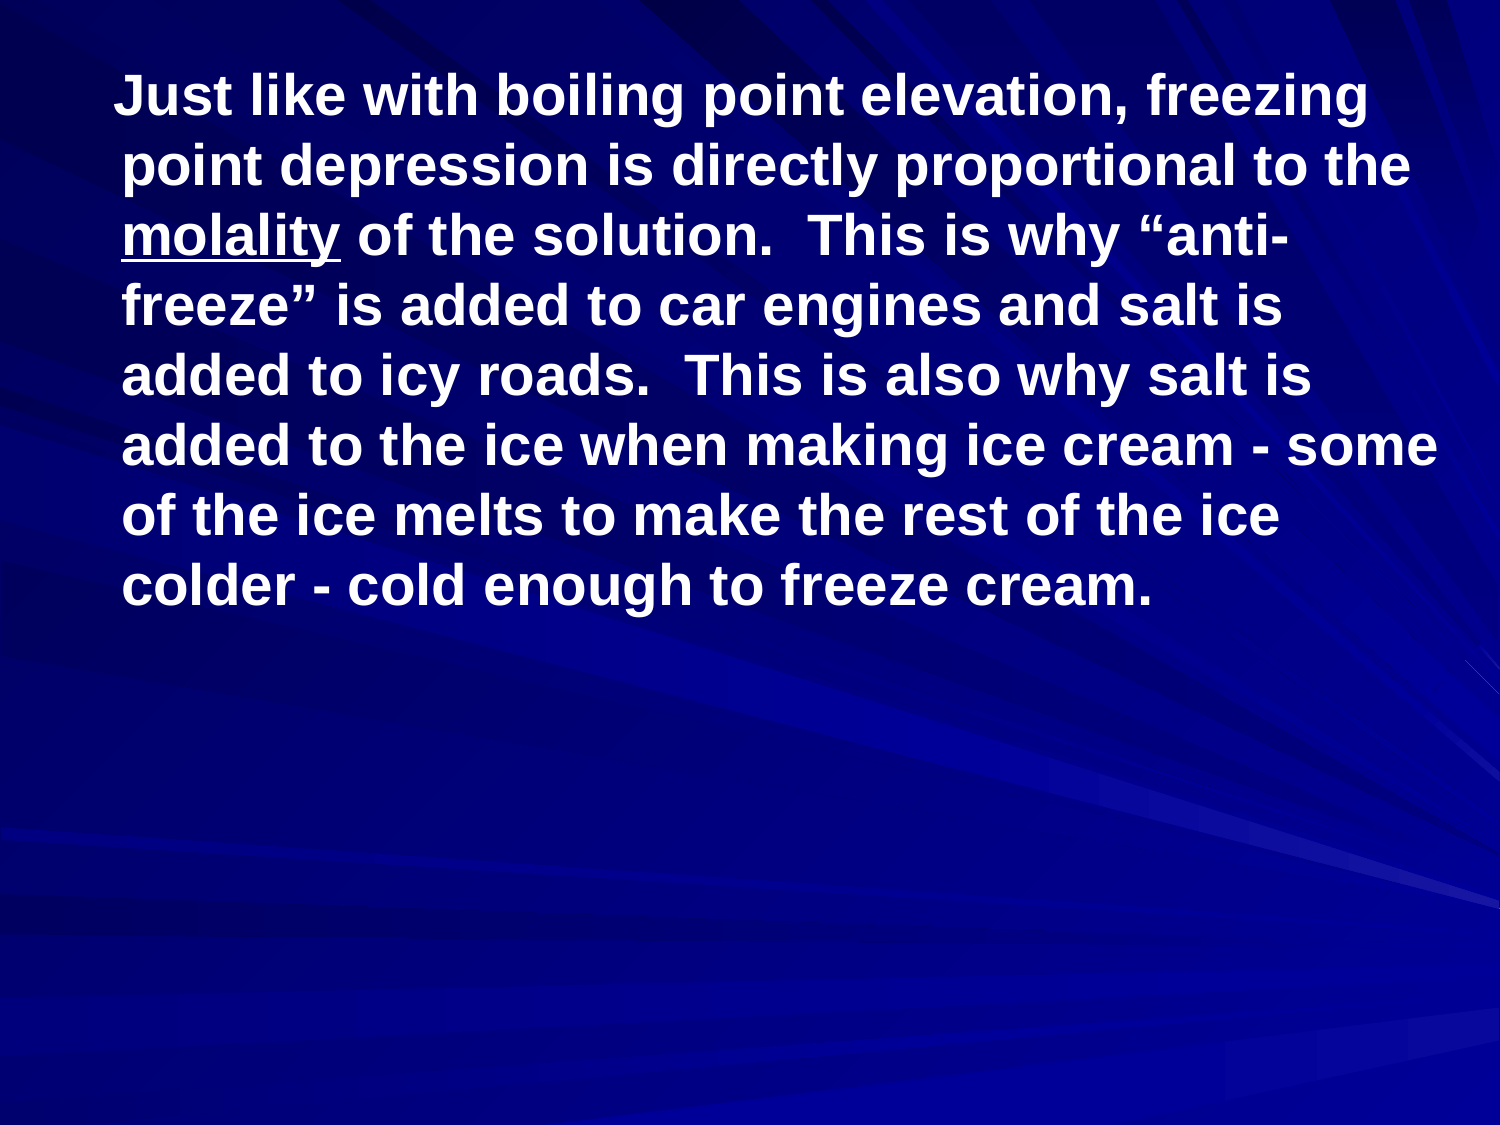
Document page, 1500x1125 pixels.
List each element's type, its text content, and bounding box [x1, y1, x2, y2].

text_box Just like with boiling point elevation, freezing point depression is directly proportional to the molality of the solution. This is why “anti-freeze” is added to car engines and salt is added to icy roads. This is also why salt is added to the ice when making ice cream - some of the ice melts to make the rest of the ice colder - cold enough to freeze cream. [49, 49, 1463, 625]
